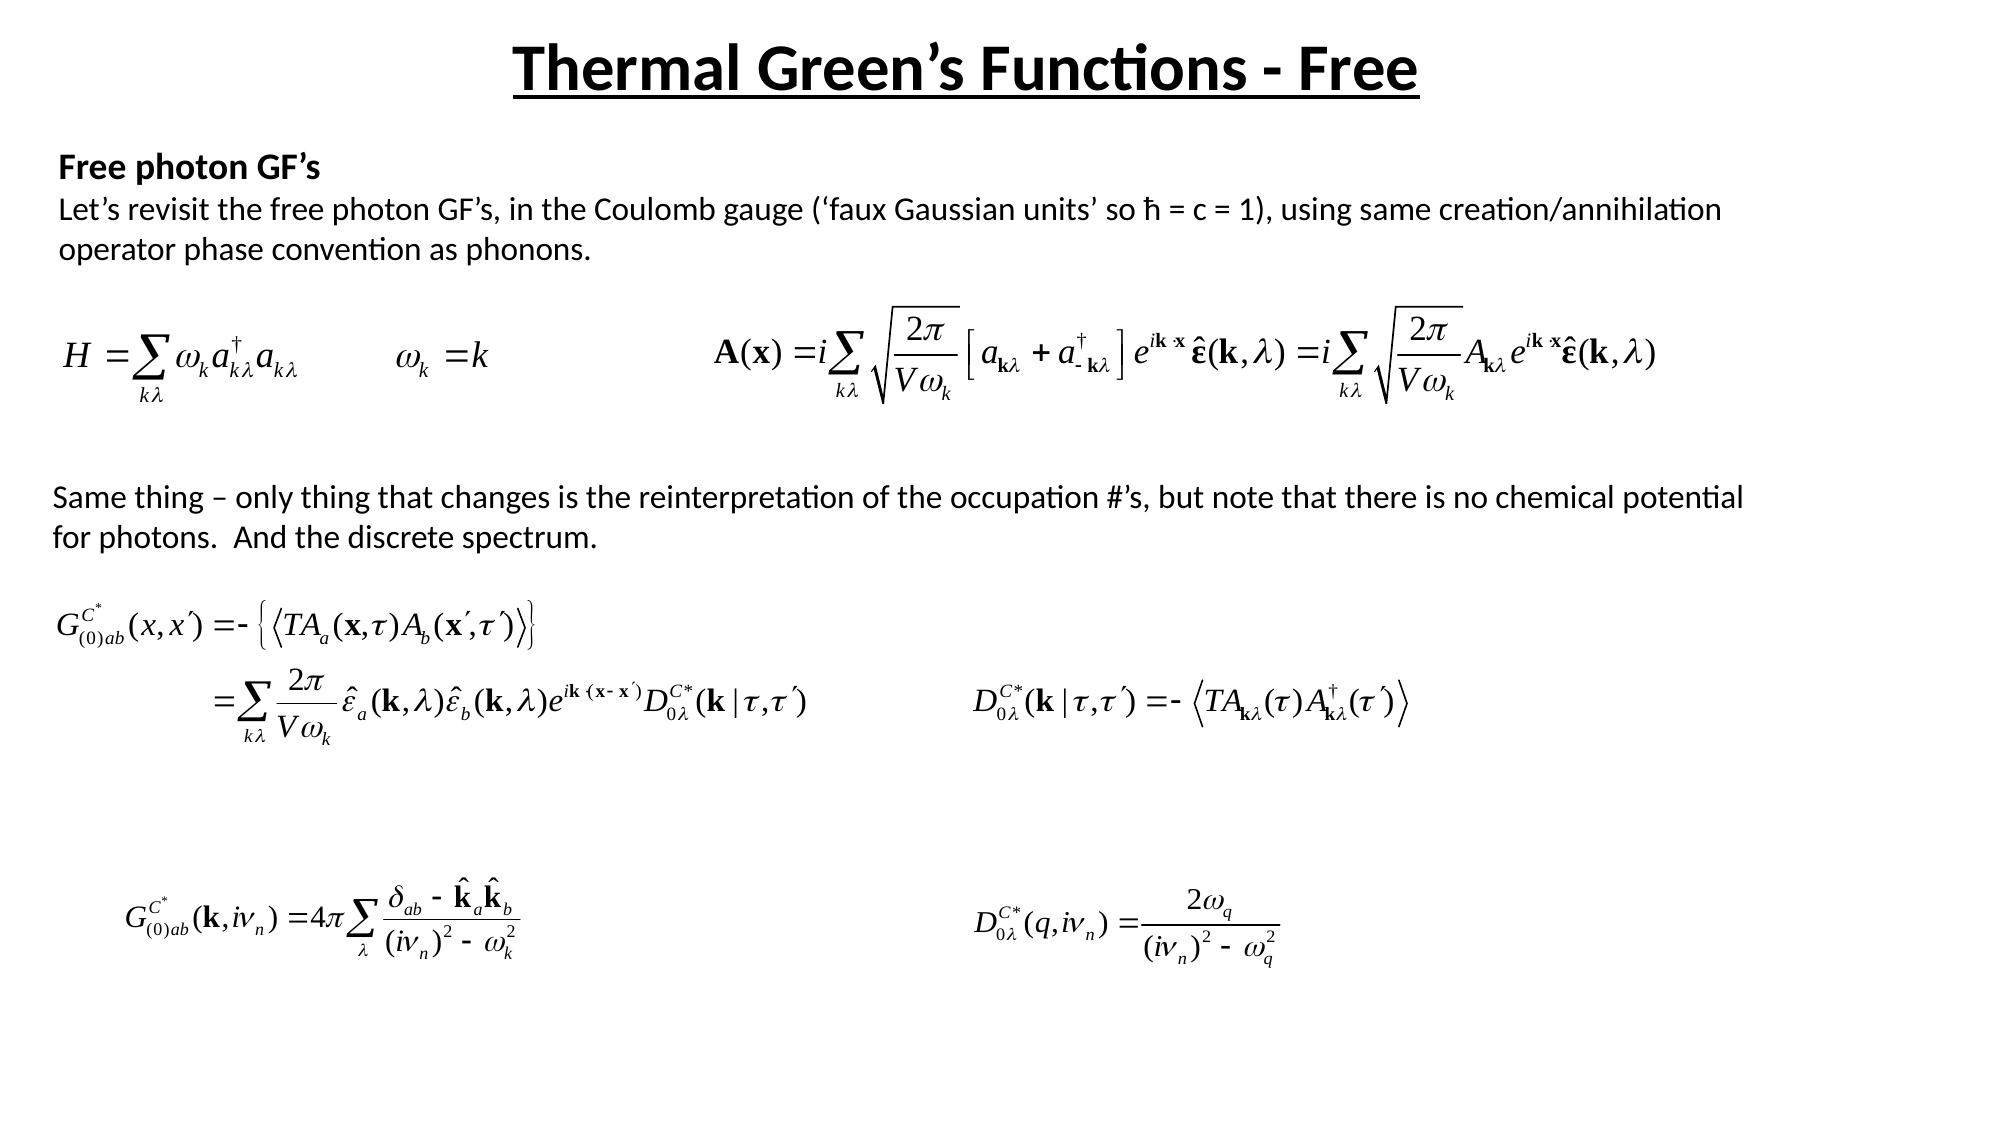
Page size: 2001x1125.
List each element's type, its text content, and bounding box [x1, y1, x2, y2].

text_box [708, 298, 1664, 411]
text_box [120, 870, 526, 967]
text_box Thermal Green’s Functions - Free [497, 16, 1463, 112]
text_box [51, 595, 1420, 753]
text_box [56, 327, 498, 411]
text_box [968, 879, 1287, 976]
text_box Free photon GF’s Let’s revisit the free photon GF’s, in the Coulomb gauge (‘faux Gaussian units’ so ħ = c = 1), using same creation/annihilation operator phase convention as phonons. [43, 135, 1779, 275]
text_box Same thing – only thing that changes is the reinterpretation of the occupation #’s, but note that there is no chemical potential for photons. And the discrete spectrum. [37, 467, 1797, 563]
